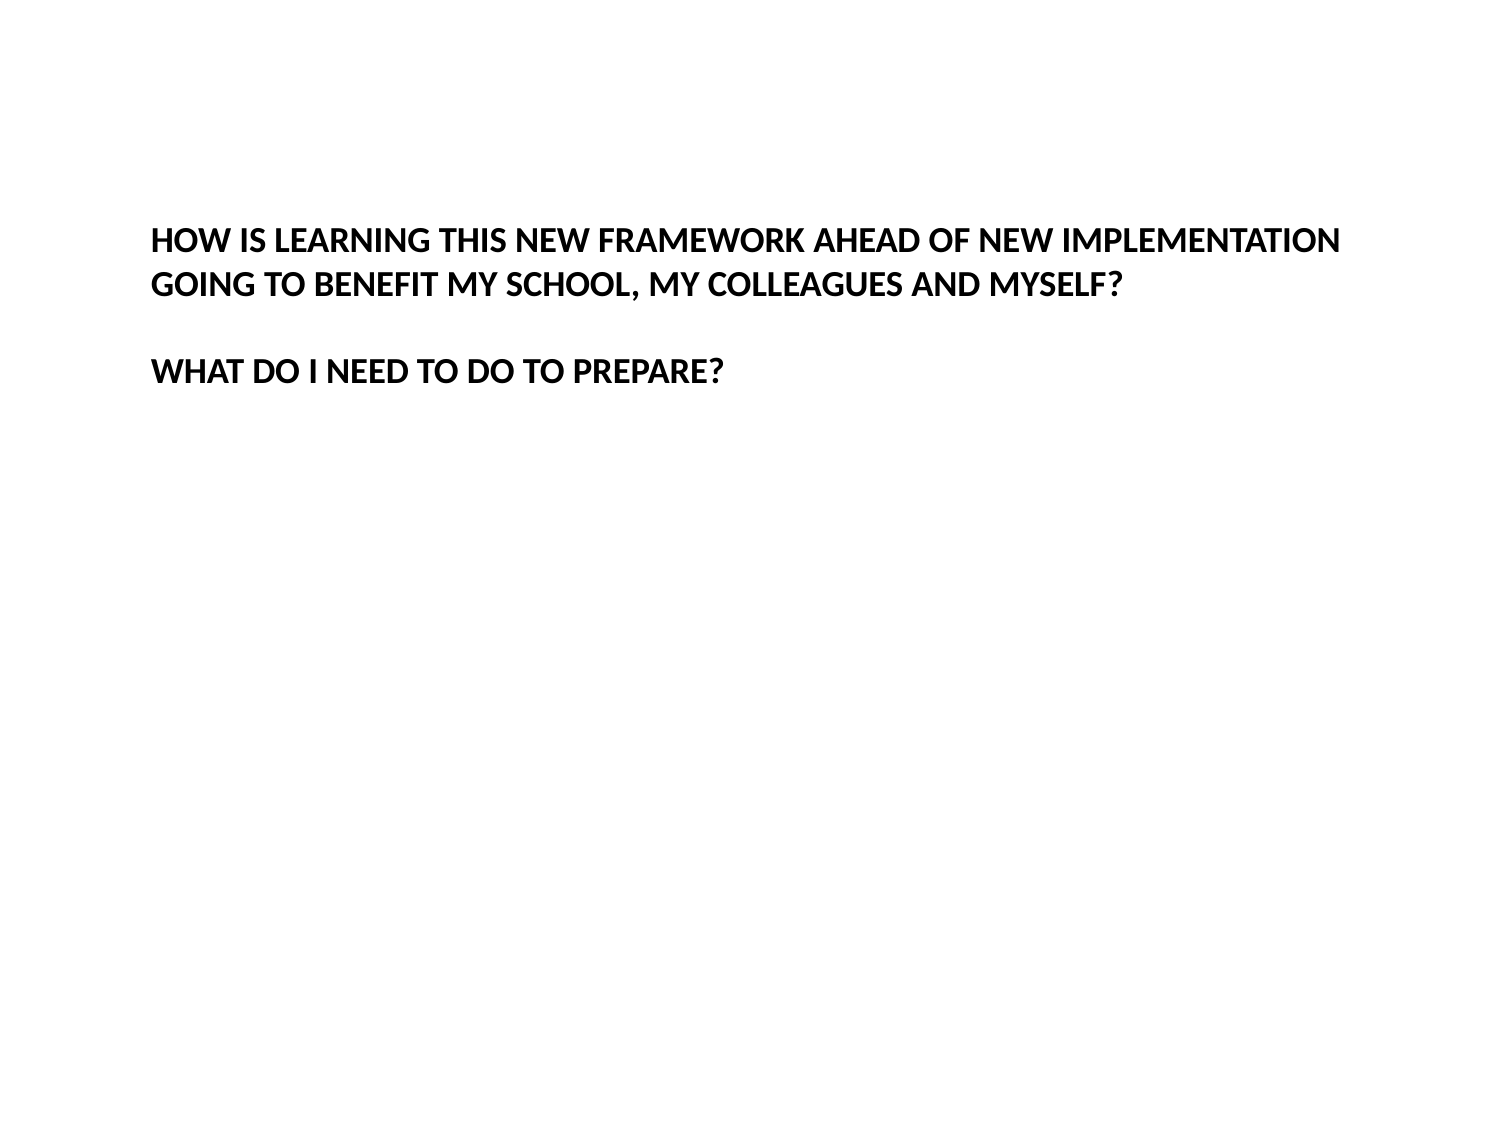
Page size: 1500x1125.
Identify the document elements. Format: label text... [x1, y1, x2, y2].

title How is learning this new framework ahead of new implementation going to benefit my school, my colleagues and myself? What do I need to do to prepare? [135, 208, 1411, 432]
